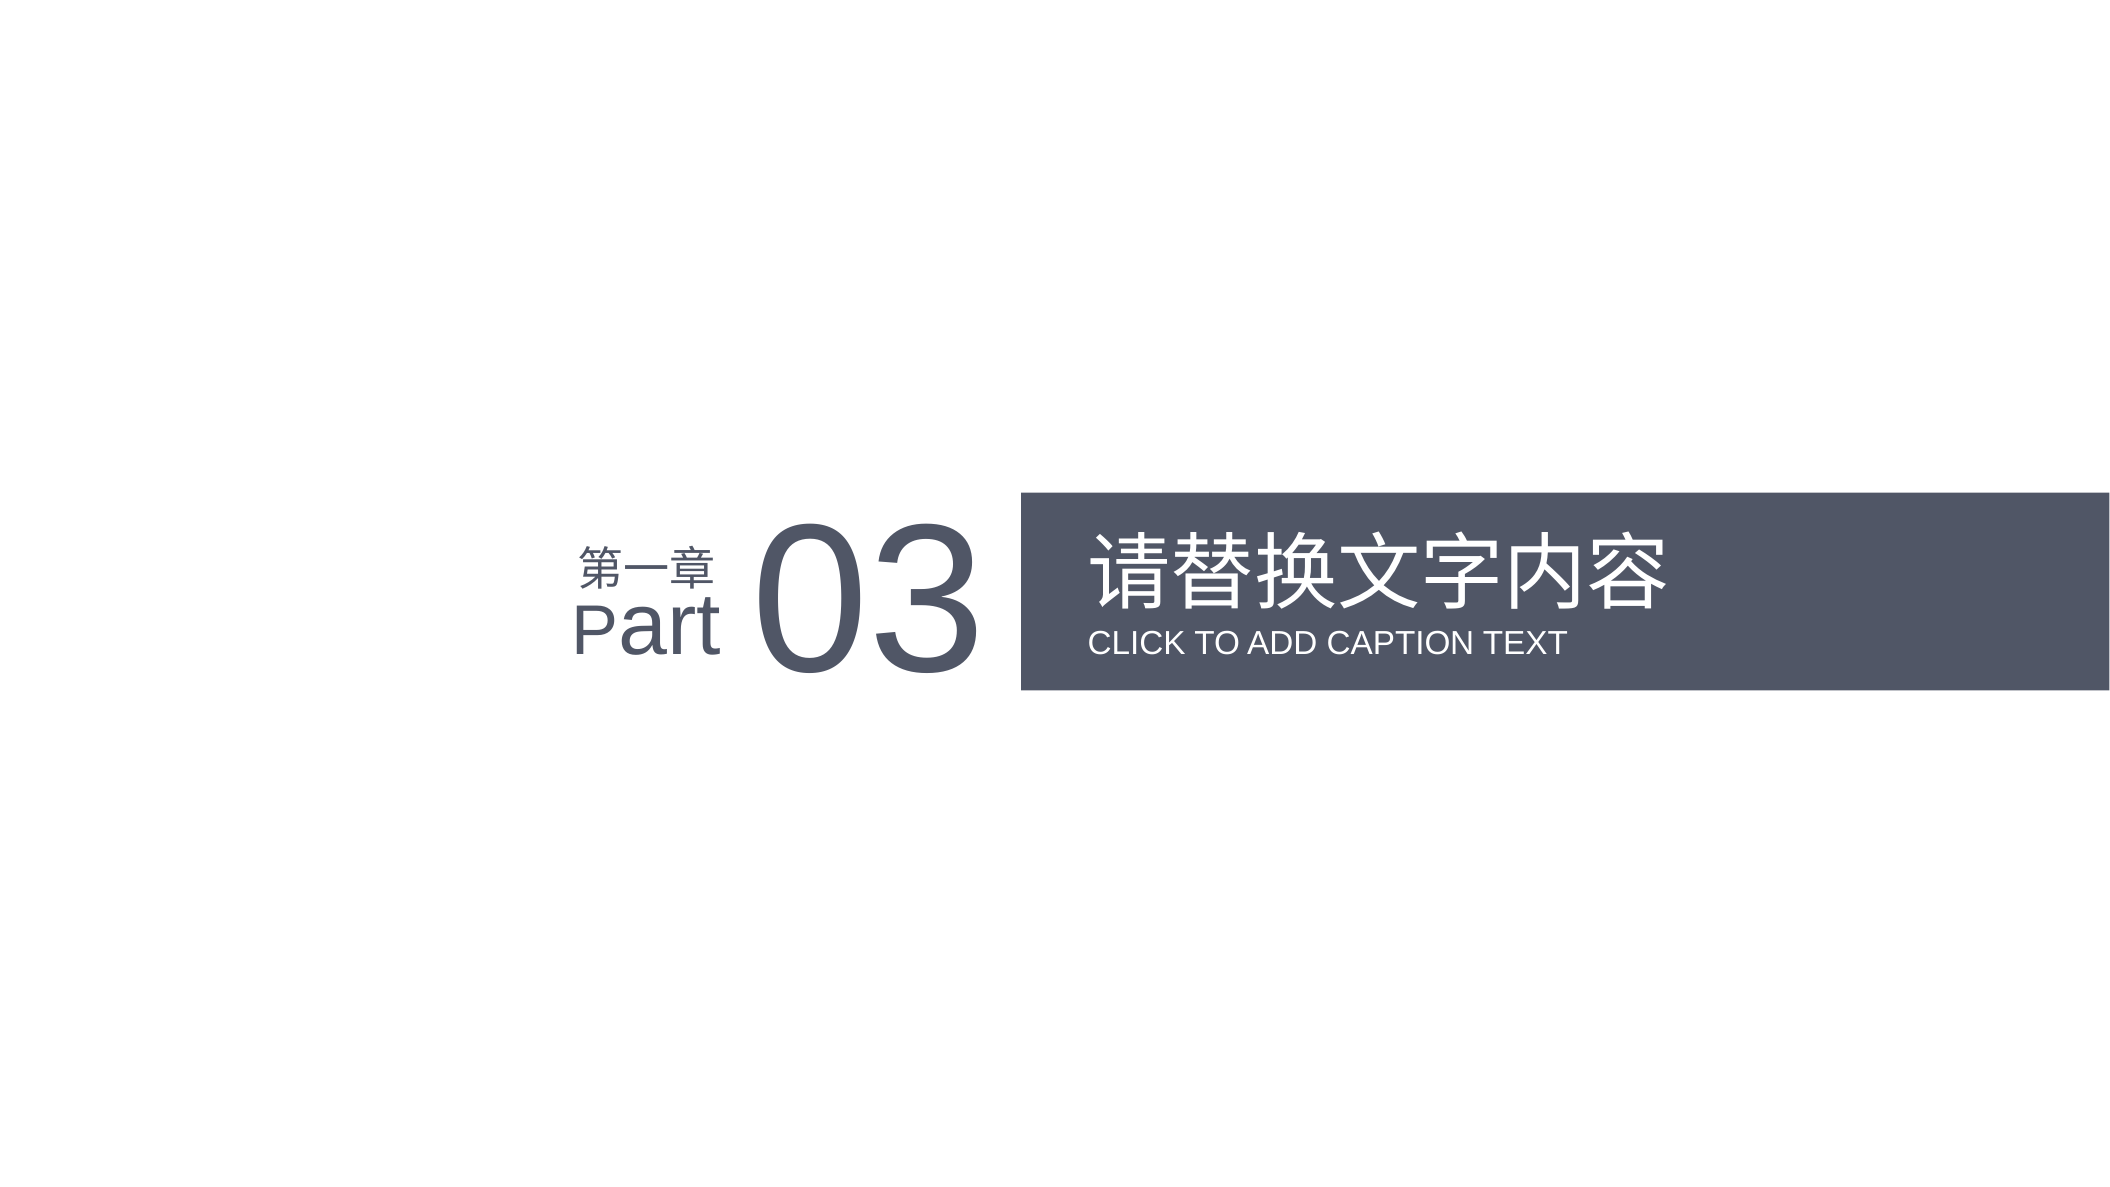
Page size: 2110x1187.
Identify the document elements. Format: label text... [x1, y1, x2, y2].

text_box 第一章 [577, 539, 716, 595]
text_box 03 [751, 460, 986, 714]
text_box [1021, 492, 2110, 691]
text_box CLICK TO ADD CAPTION TEXT [1087, 625, 1787, 662]
text_box Part [571, 566, 722, 673]
text_box 请替换文字内容 [1087, 530, 1787, 621]
